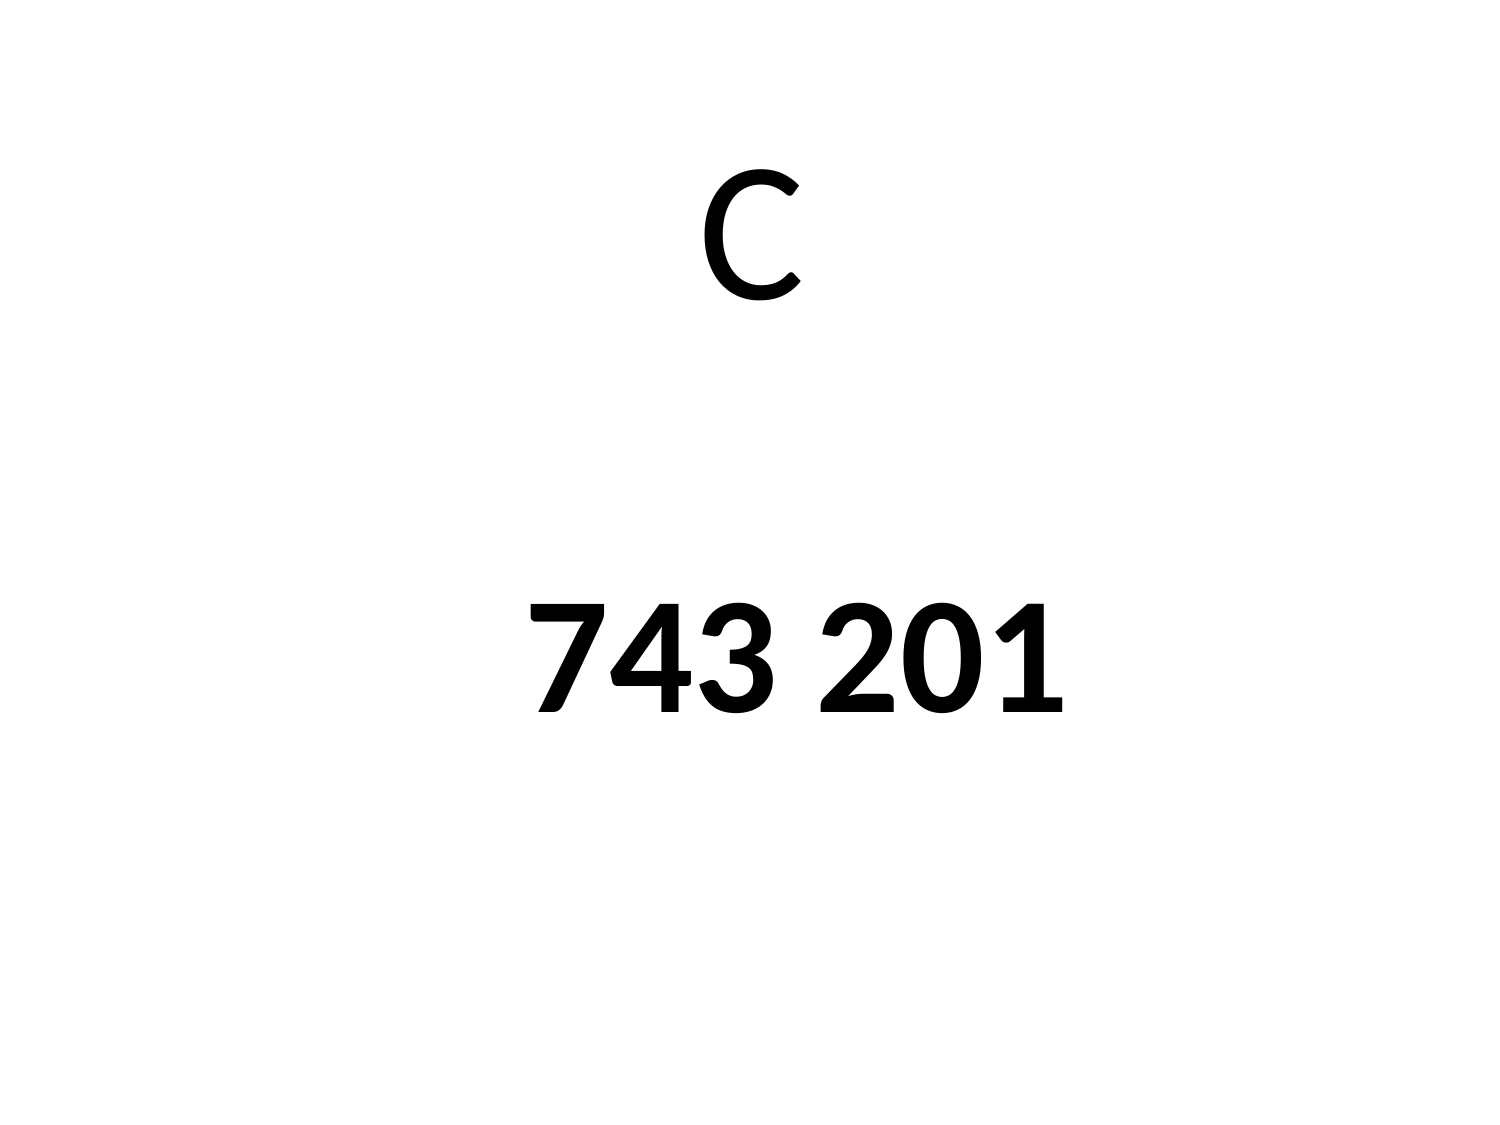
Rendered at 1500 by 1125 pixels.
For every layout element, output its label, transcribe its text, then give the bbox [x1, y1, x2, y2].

text_box 743 201 [94, 538, 1500, 799]
title C [76, 137, 1427, 303]
